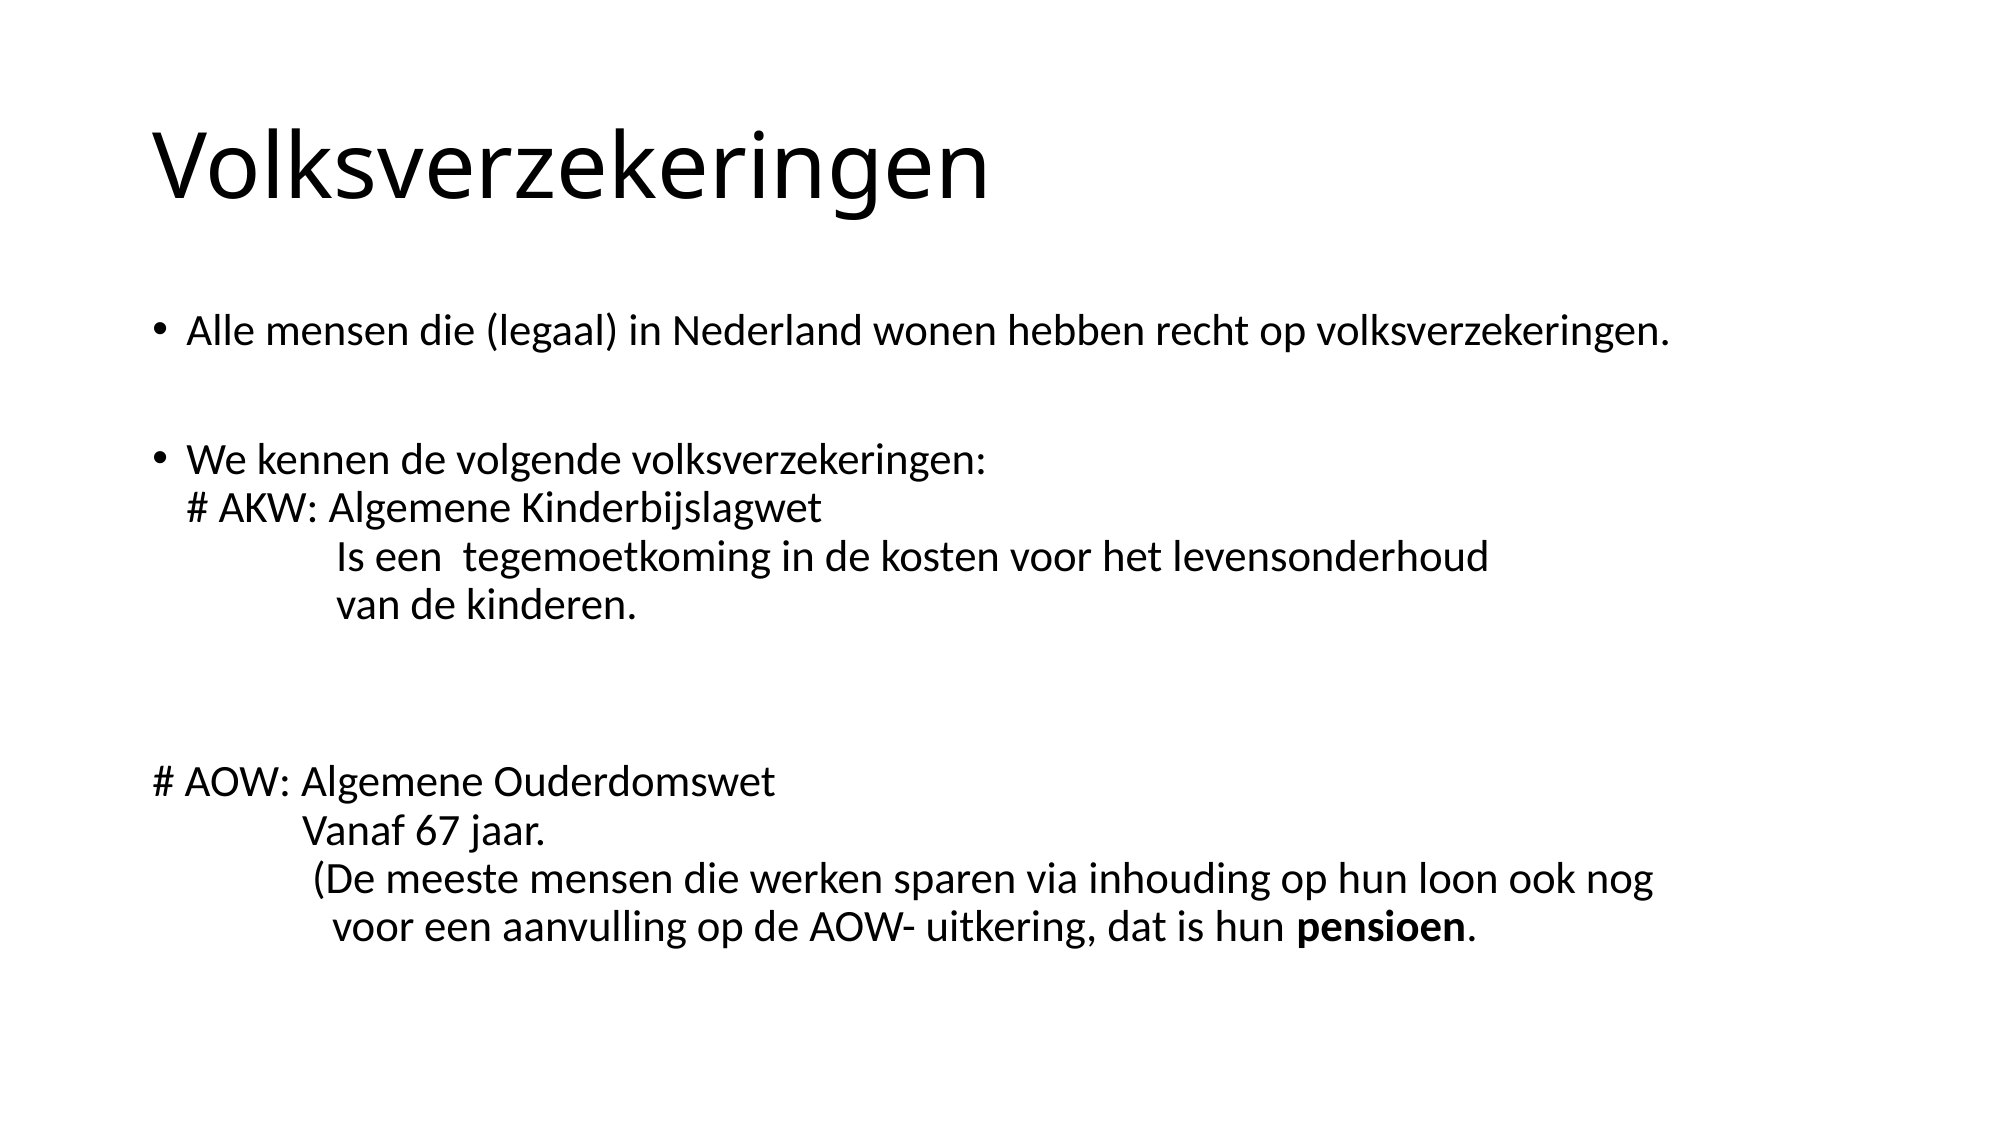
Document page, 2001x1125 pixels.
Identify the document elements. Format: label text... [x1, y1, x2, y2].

title Volksverzekeringen [137, 59, 1863, 278]
list Alle mensen die (legaal) in Nederland wonen hebben recht op volksverzekeringen. We kennen de volgende volksverzekeringen: # AKW: Algemene Kinderbijslagwet Is een tegemoetkoming in de kosten voor het levensonderhoud van de kinderen. # AOW: Algemene Ouderdomswet Vanaf 67 jaar. (De meeste mensen die werken sparen via inhouding op hun loon ook nog voor een aanvulling op de AOW- uitkering, dat is hun pensioen. [137, 299, 1863, 1014]
